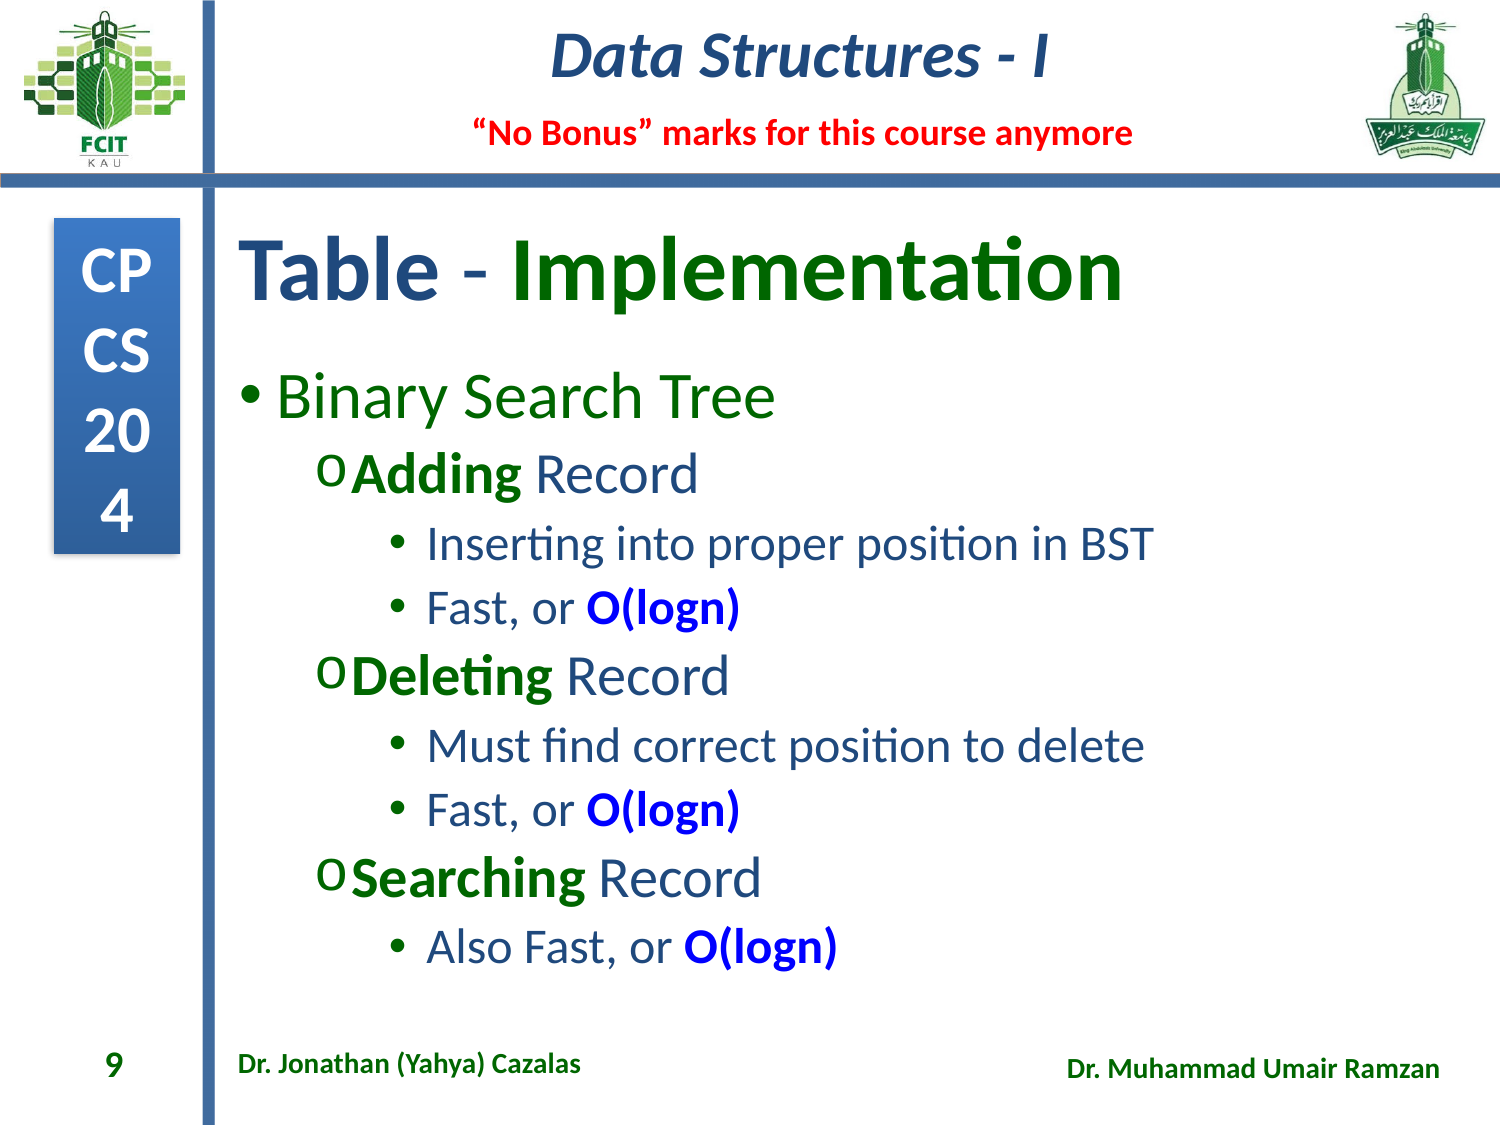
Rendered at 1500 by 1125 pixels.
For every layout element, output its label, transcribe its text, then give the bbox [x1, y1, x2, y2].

picture [24, 6, 185, 167]
slide_number 9 [35, 1032, 193, 1092]
list Binary Search Tree Adding Record Inserting into proper position in BST Fast, or O(logn) Deleting Record Must find correct position to delete Fast, or O(logn) Searching Record Also Fast, or O(logn) [223, 353, 1478, 1025]
picture [1361, 11, 1487, 162]
title Table - Implementation [223, 204, 1484, 337]
